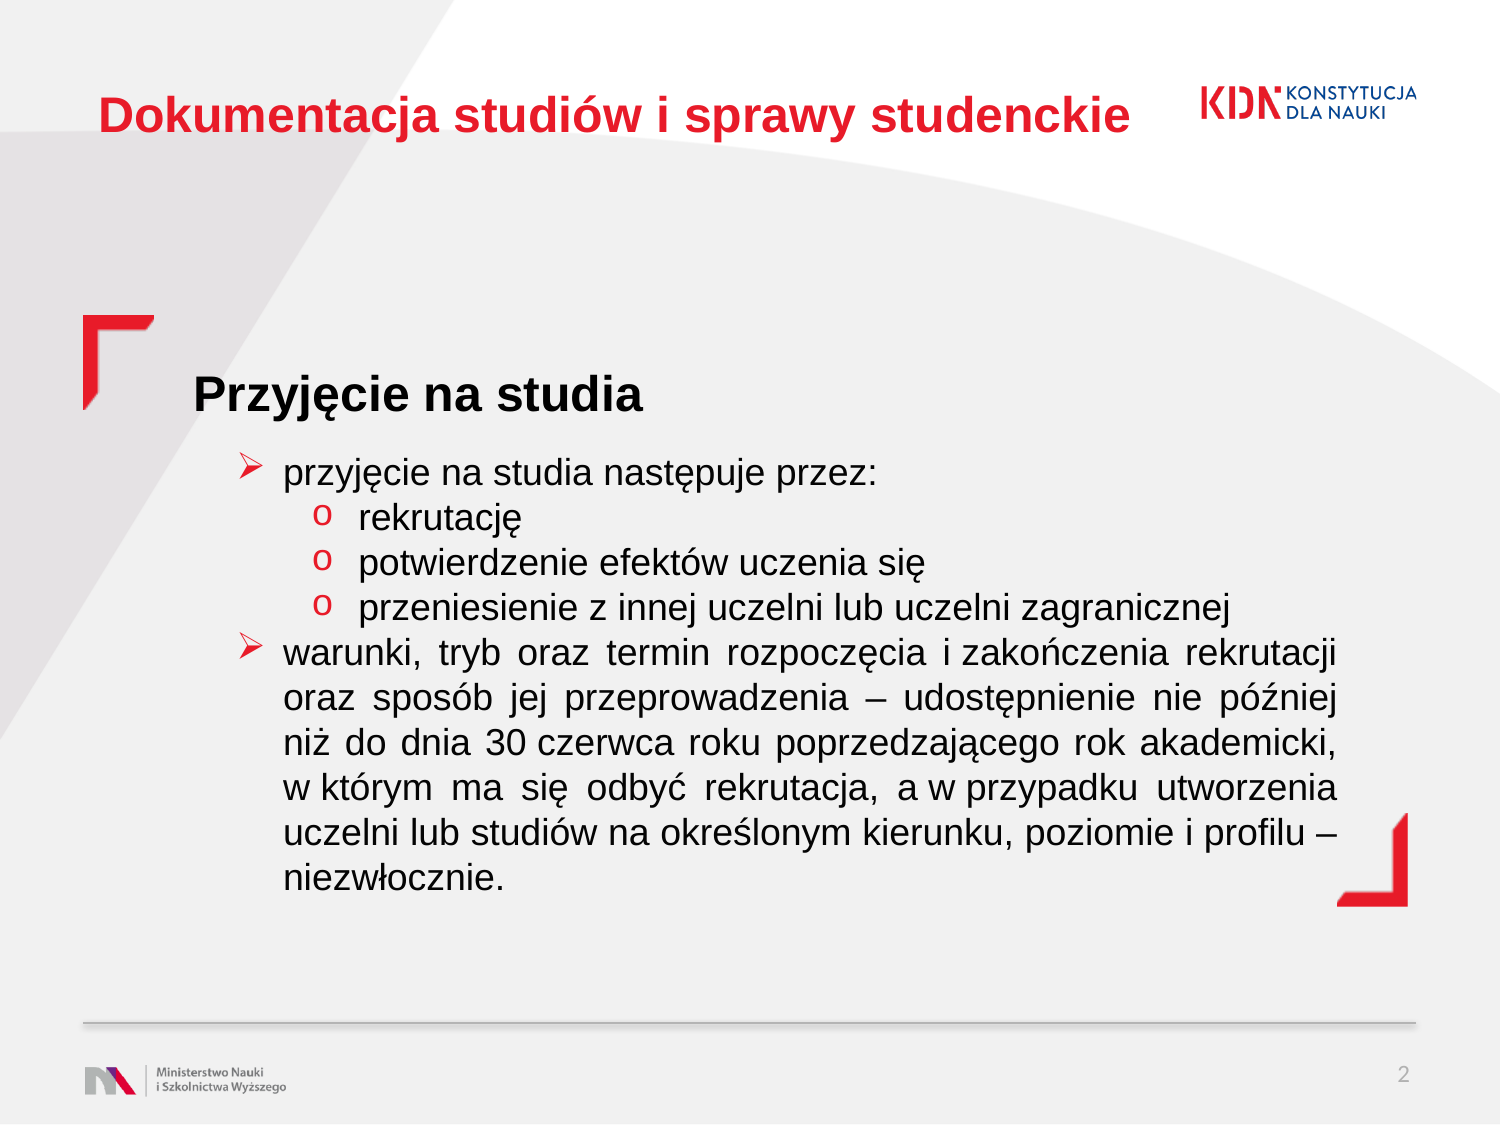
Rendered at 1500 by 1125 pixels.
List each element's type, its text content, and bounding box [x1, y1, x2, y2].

text_box Przyjęcie na studia [178, 354, 1156, 429]
slide_number 2 [1074, 1042, 1425, 1103]
list przyjęcie na studia następuje przez: rekrutację potwierdzenie efektów uczenia się przeniesienie z innej uczelni lub uczelni zagranicznej warunki, tryb oraz termin rozpoczęcia i zakończenia rekrutacji oraz sposób jej przeprowadzenia – udostępnienie nie później niż do dnia 30 czerwca roku poprzedzającego rok akademicki, w którym ma się odbyć rekrutacja, a w przypadku utworzenia uczelni lub studiów na określonym kierunku, poziomie i profilu – niezwłocznie. [178, 440, 1353, 917]
title Dokumentacja studiów i sprawy studenckie [83, 74, 1211, 143]
picture [0, 0, 1500, 1125]
